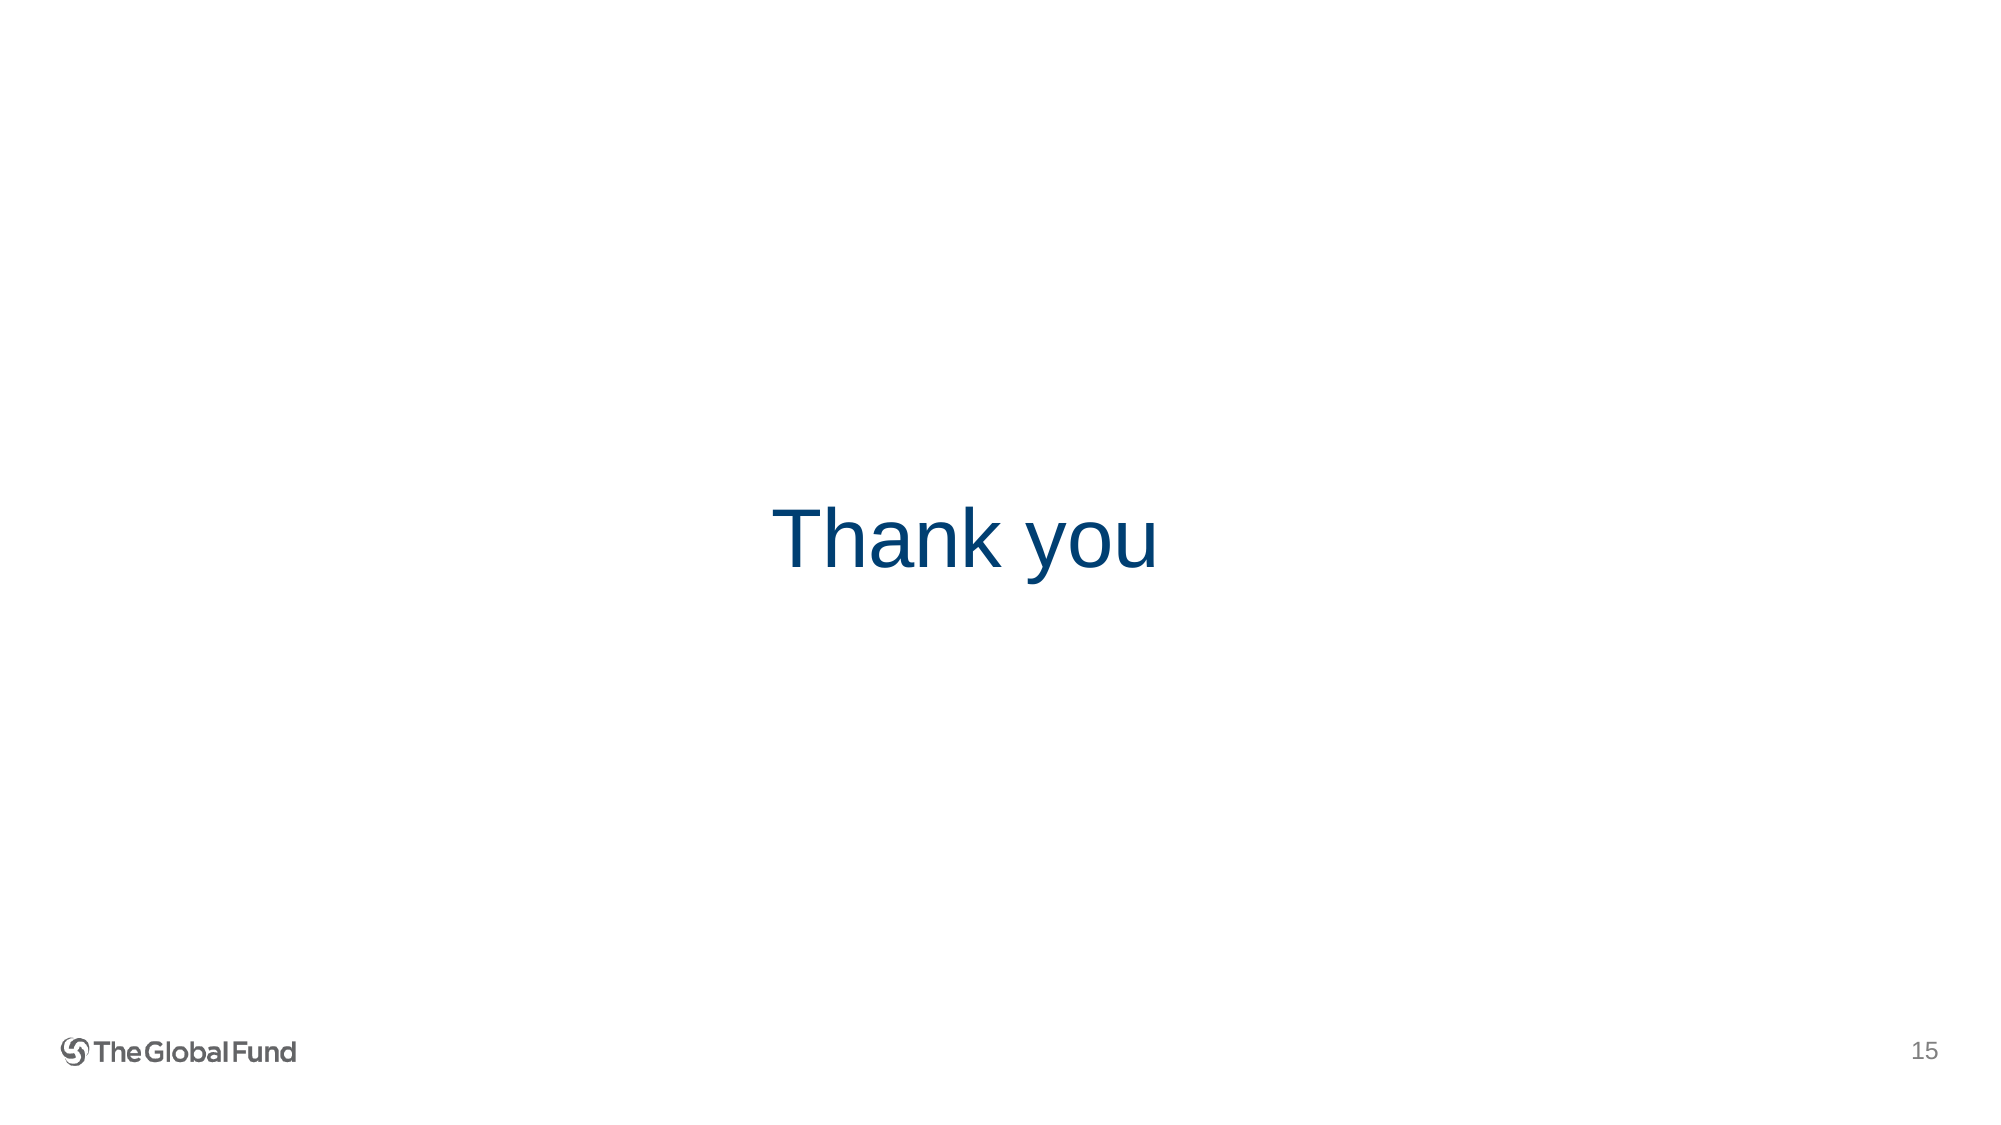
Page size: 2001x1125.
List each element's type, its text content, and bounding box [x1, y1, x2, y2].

picture [60, 1037, 296, 1066]
text_box Thank you [771, 483, 1161, 584]
slide_number 15 [1862, 1016, 1939, 1065]
